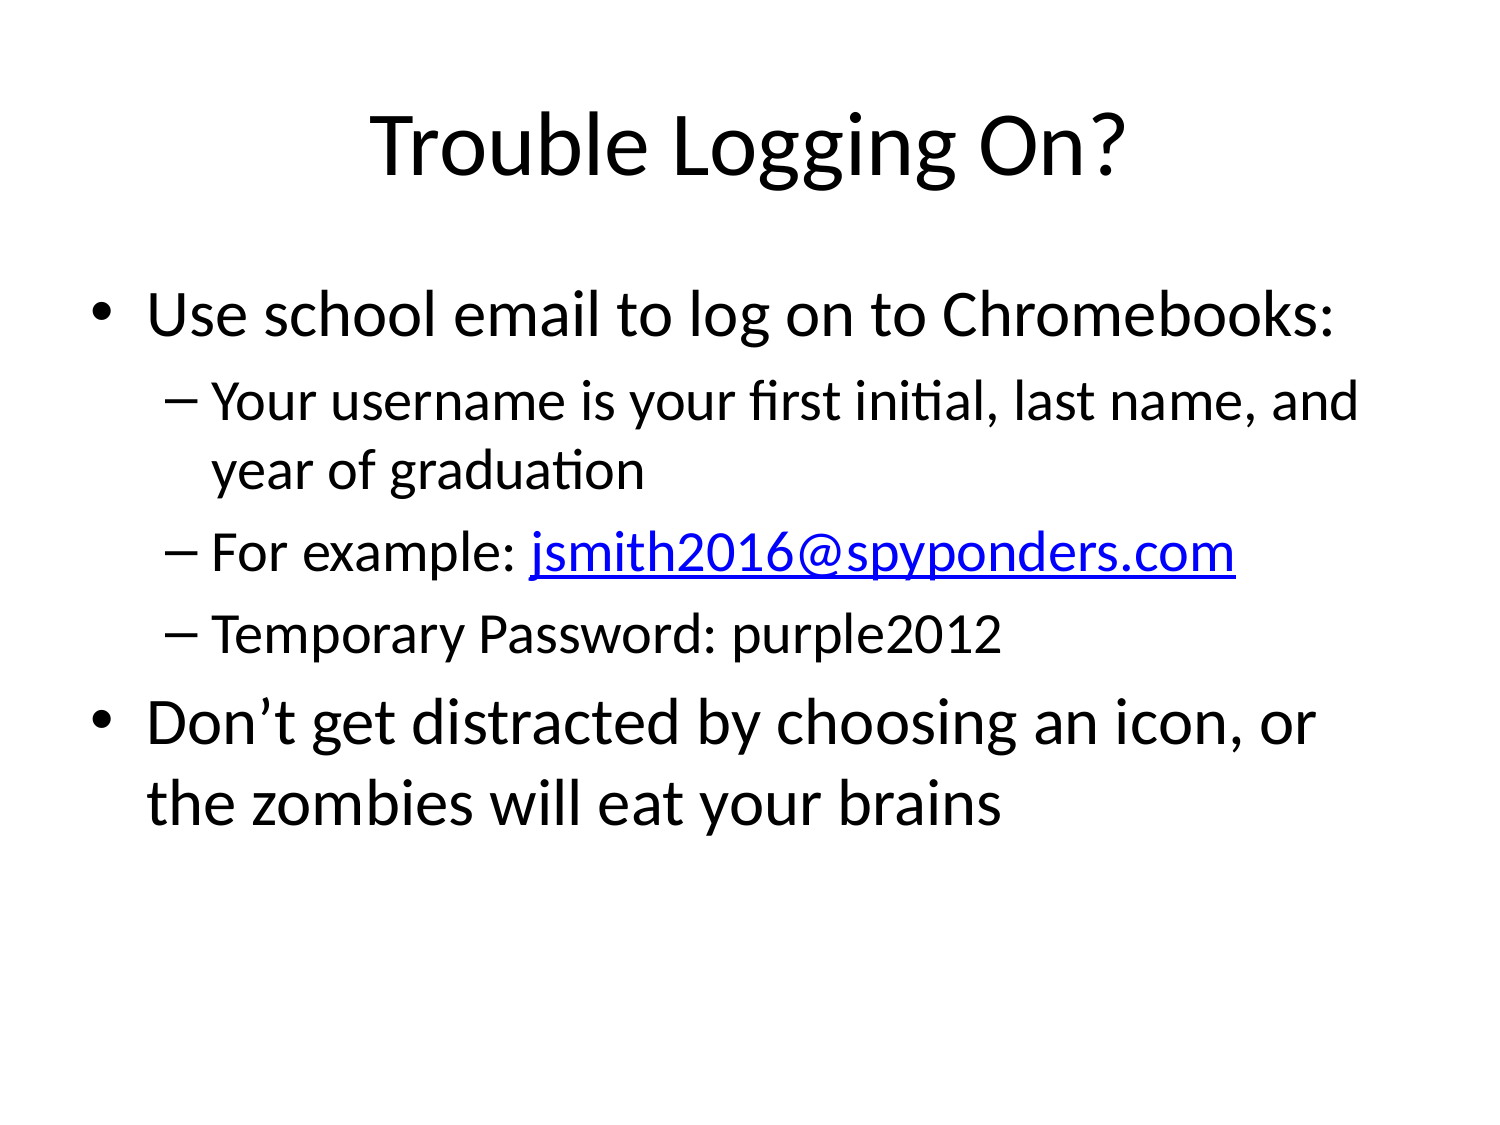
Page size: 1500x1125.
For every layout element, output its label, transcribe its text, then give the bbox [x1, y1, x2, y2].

title Trouble Logging On? [75, 45, 1425, 233]
list Use school email to log on to Chromebooks: Your username is your first initial, last name, and year of graduation For example: jsmith2016@spyponders.com Temporary Password: purple2012 Don’t get distracted by choosing an icon, or the zombies will eat your brains [75, 262, 1425, 1005]
